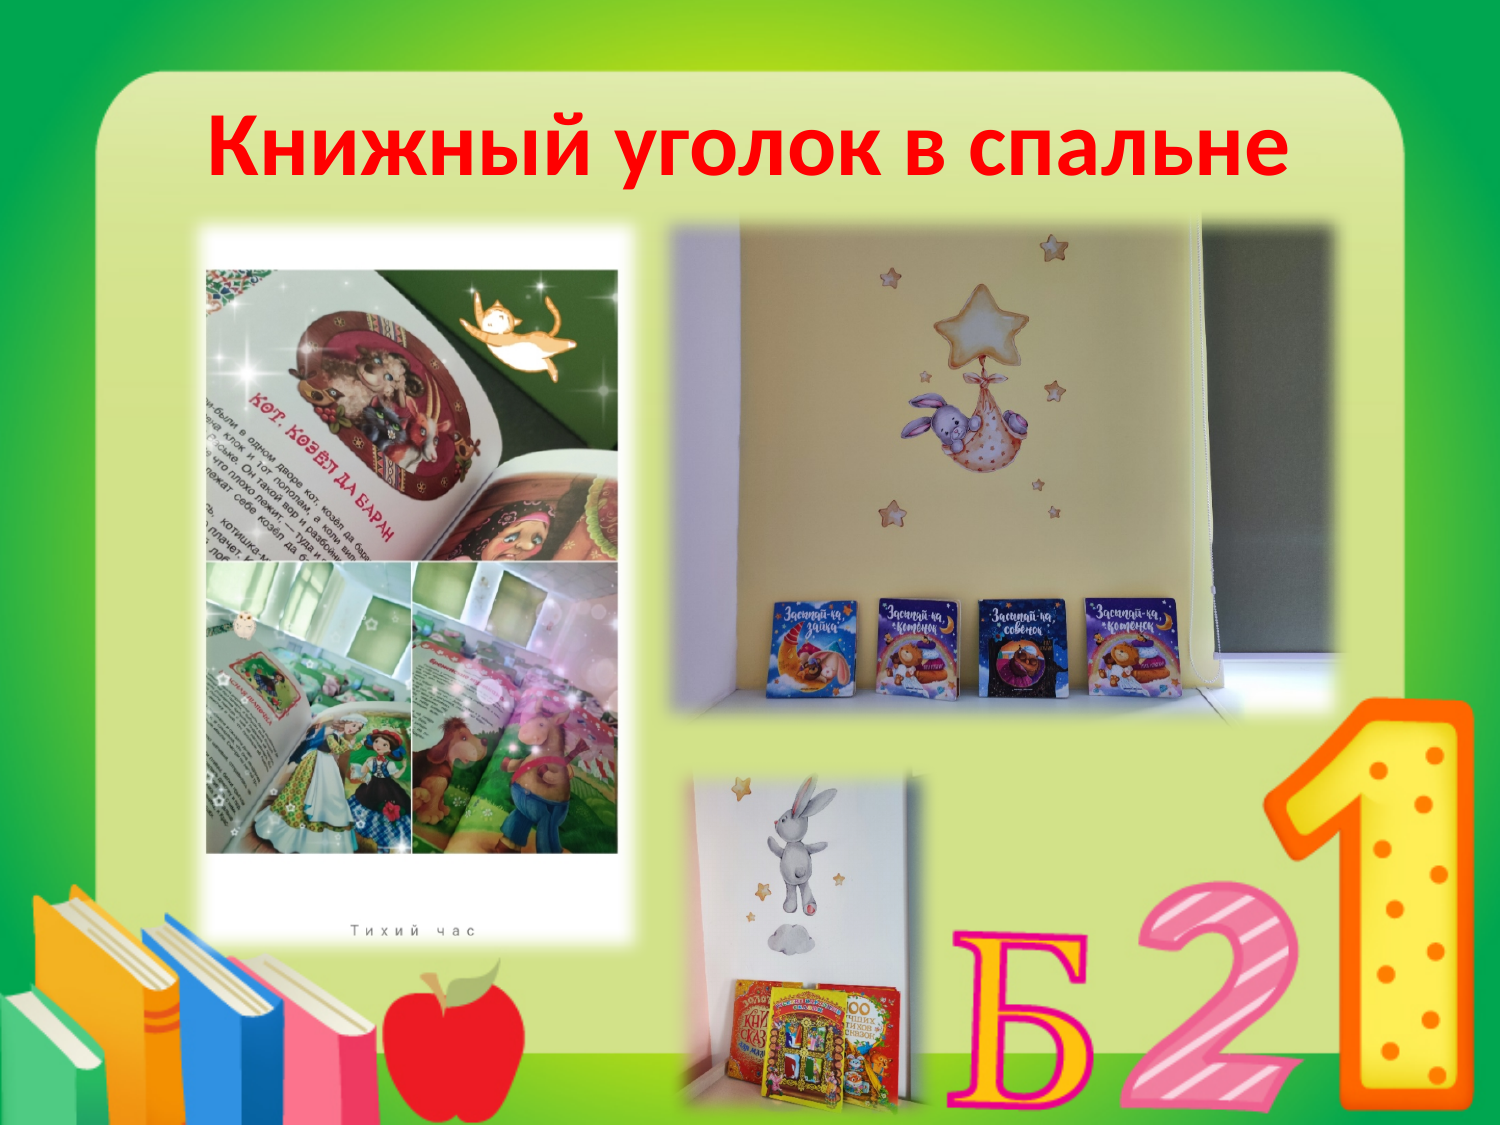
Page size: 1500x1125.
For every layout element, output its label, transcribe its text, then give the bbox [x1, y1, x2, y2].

title Книжный уголок в спальне [93, 45, 1407, 233]
picture [0, 0, 1500, 1125]
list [652, 206, 1353, 732]
